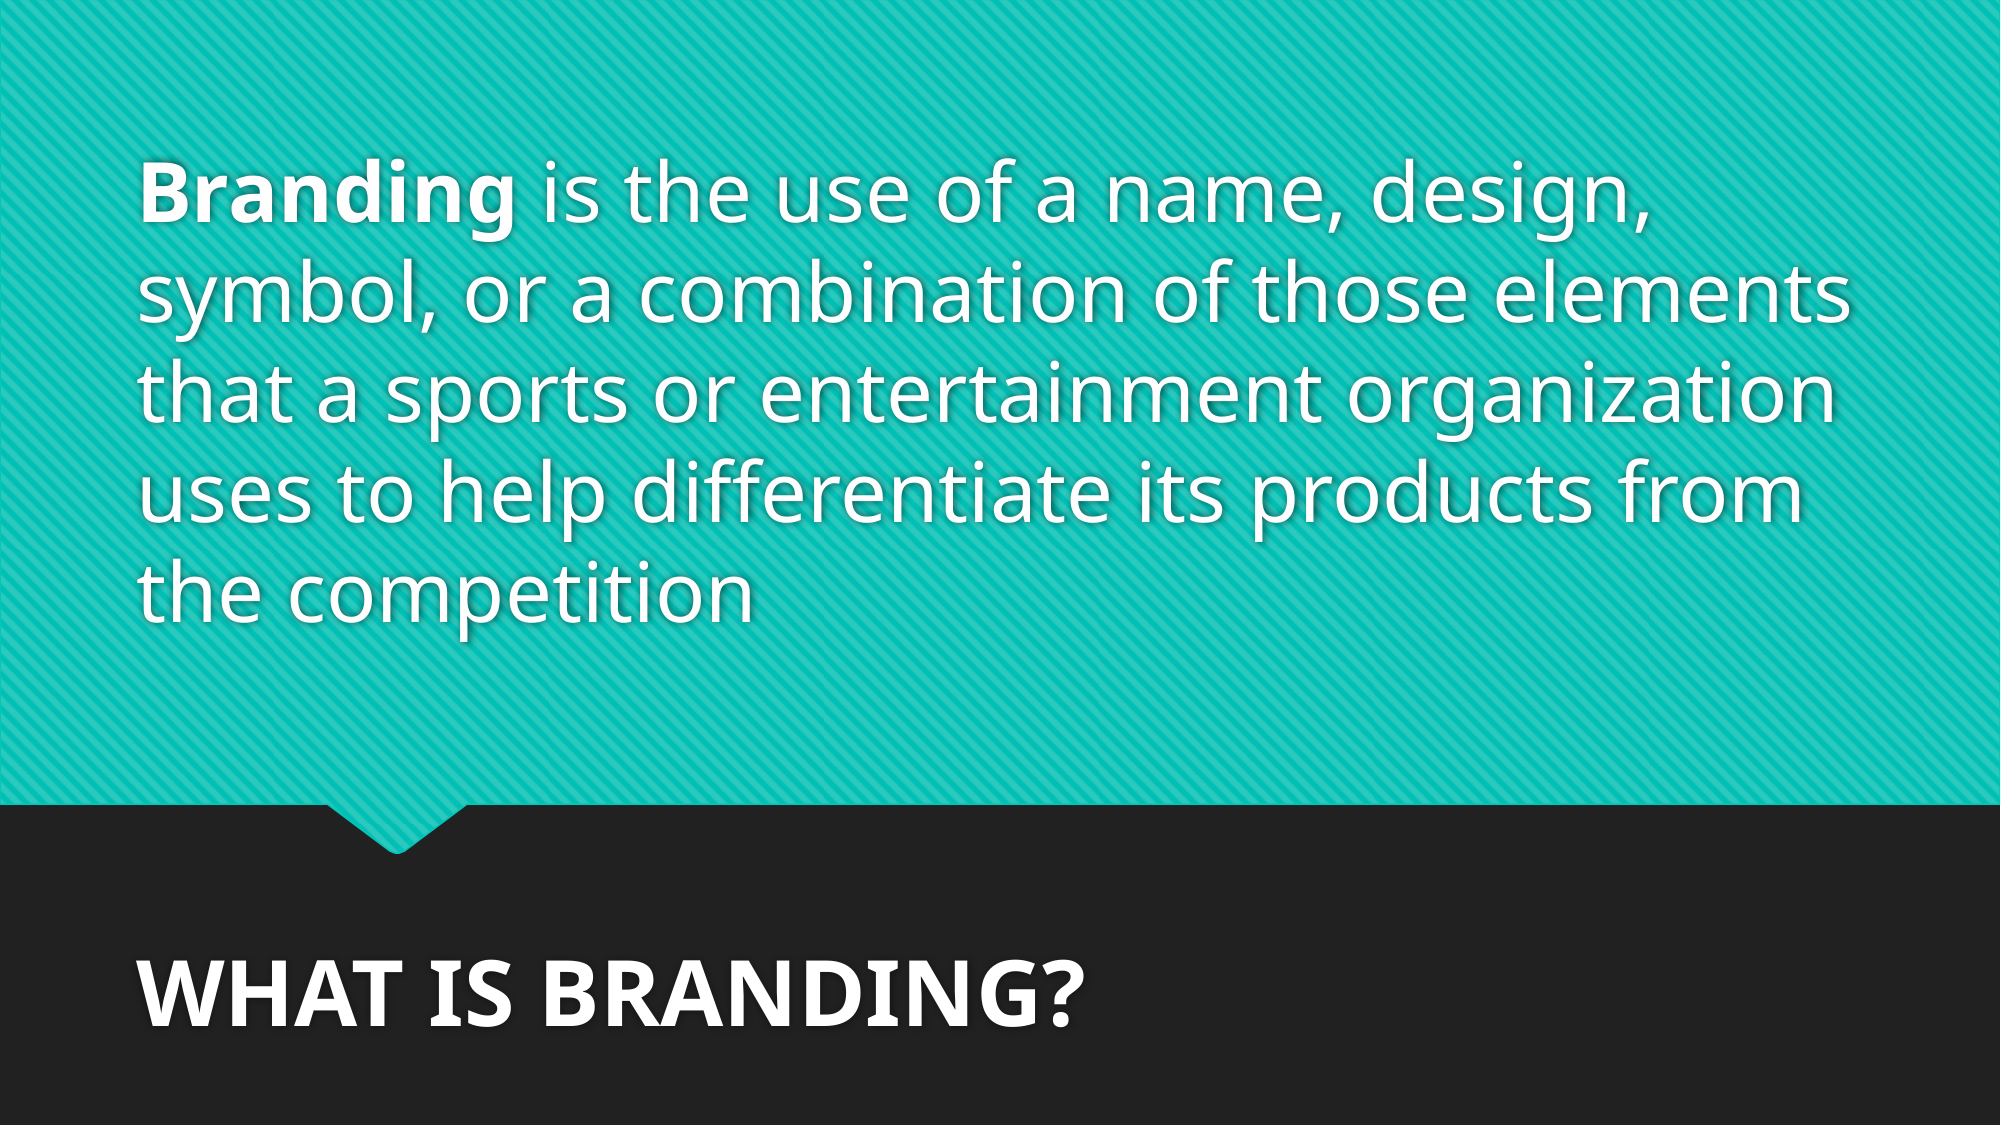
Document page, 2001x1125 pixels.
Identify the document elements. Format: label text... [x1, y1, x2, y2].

title Branding is the use of a name, design, symbol, or a combination of those elements that a sports or entertainment organization uses to help differentiate its products from the competition [121, 478, 1926, 647]
subtitle WHAT IS BRANDING? [121, 927, 1856, 1057]
